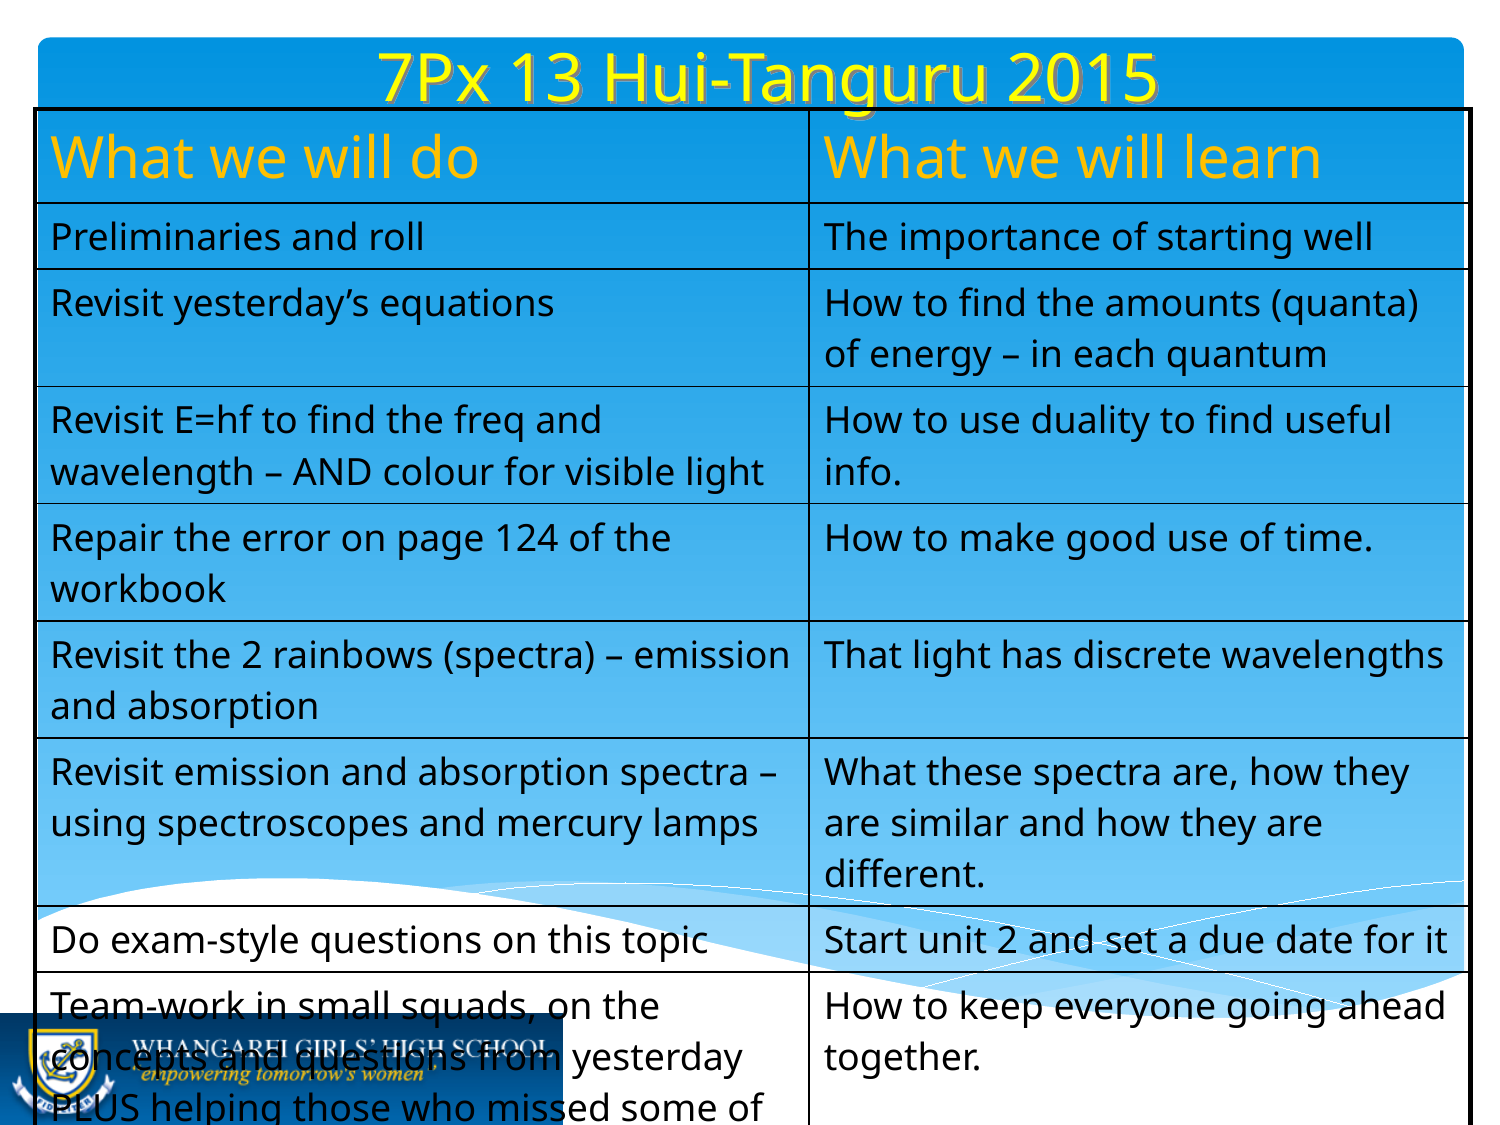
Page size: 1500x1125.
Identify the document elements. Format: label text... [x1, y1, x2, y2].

table_cell What these spectra are, how they are similar and how they are different. [810, 739, 1468, 905]
table_cell How to find the amounts (quanta) of energy – in each quantum [810, 270, 1468, 386]
table_cell How to use duality to find useful info. [810, 387, 1468, 503]
table_header What we will do [37, 111, 808, 202]
table_cell Repair the error on page 124 of the workbook [37, 504, 808, 620]
table_cell Start unit 2 and set a due date for it [810, 907, 1468, 971]
table_cell Do exam-style questions on this topic [37, 907, 808, 971]
table_header What we will learn [810, 111, 1468, 202]
table_cell Revisit yesterday’s equations [37, 270, 808, 386]
table_cell How to keep everyone going ahead together. [810, 973, 1468, 1125]
table_cell How to make good use of time. [810, 504, 1468, 620]
table_cell Revisit emission and absorption spectra – using spectroscopes and mercury lamps [37, 739, 808, 905]
table_cell Revisit the 2 rainbows (spectra) – emission and absorption [37, 622, 808, 737]
table_cell The importance of starting well [810, 204, 1468, 268]
table_cell That light has discrete wavelengths [810, 622, 1468, 737]
table_cell Preliminaries and roll [37, 204, 808, 268]
table_cell Team-work in small squads, on the concepts and questions from yesterday PLUS helping those who missed some of yesterday or today with the content of the lessons [37, 973, 808, 1125]
text_box 7Px 13 Hui-Tanguru 2015 [162, 24, 1375, 107]
table_cell Revisit E=hf to find the freq and wavelength – AND colour for visible light [37, 387, 808, 503]
picture [0, 1012, 563, 1125]
